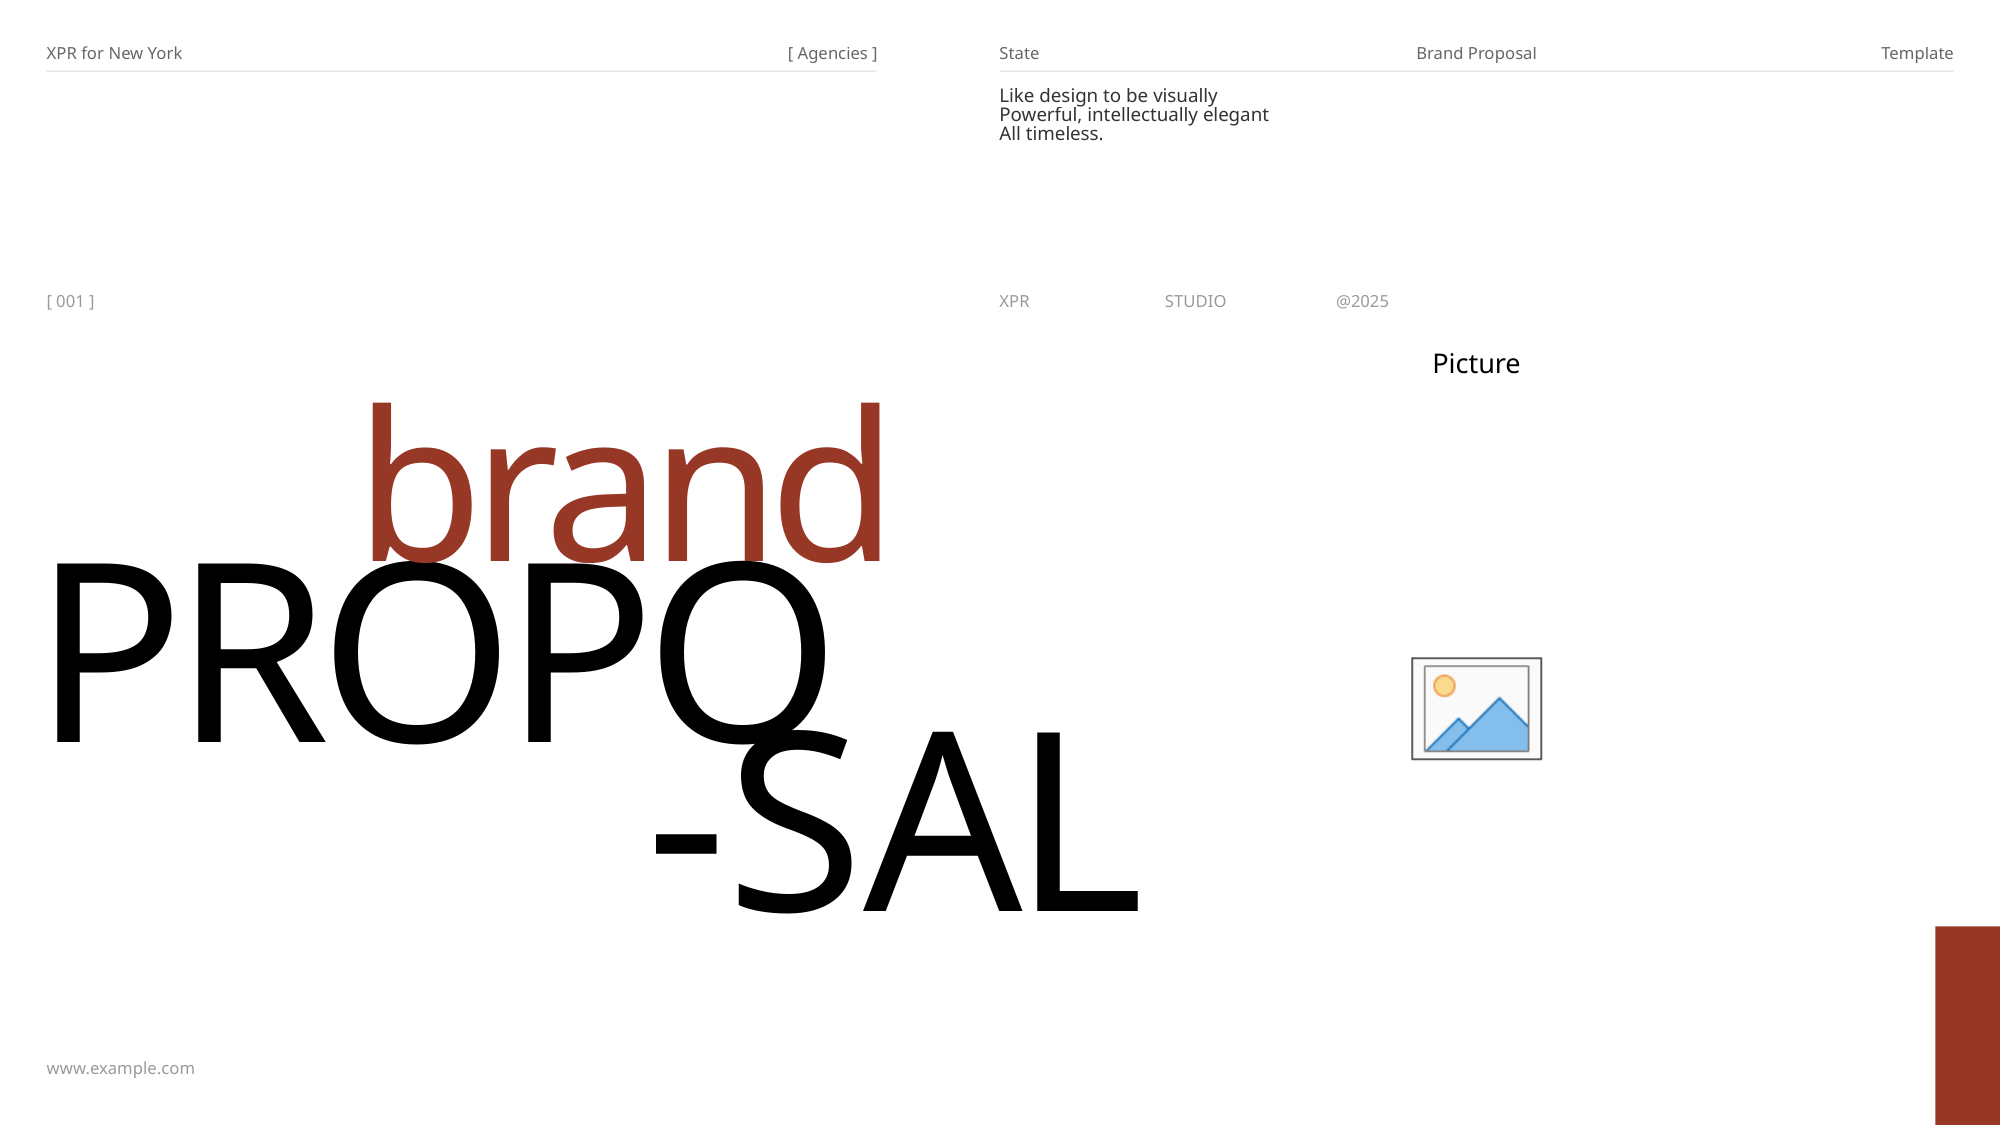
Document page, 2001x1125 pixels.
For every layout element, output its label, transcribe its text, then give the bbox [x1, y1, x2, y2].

text_box Like design to be visually Powerful, intellectually elegant All timeless. [984, 80, 1341, 152]
text_box XPR for New York [31, 35, 405, 71]
text_box [1934, 925, 2000, 1125]
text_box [984, 35, 1969, 71]
text_box -SAL [631, 653, 999, 969]
text_box brand [341, 346, 999, 611]
picture [999, 339, 1954, 1079]
text_box www.example.com [31, 1050, 310, 1086]
text_box [ Agencies ] [683, 35, 893, 71]
text_box [ 001 ] [31, 282, 215, 318]
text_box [984, 282, 1505, 319]
text_box PROPO [18, 484, 999, 800]
